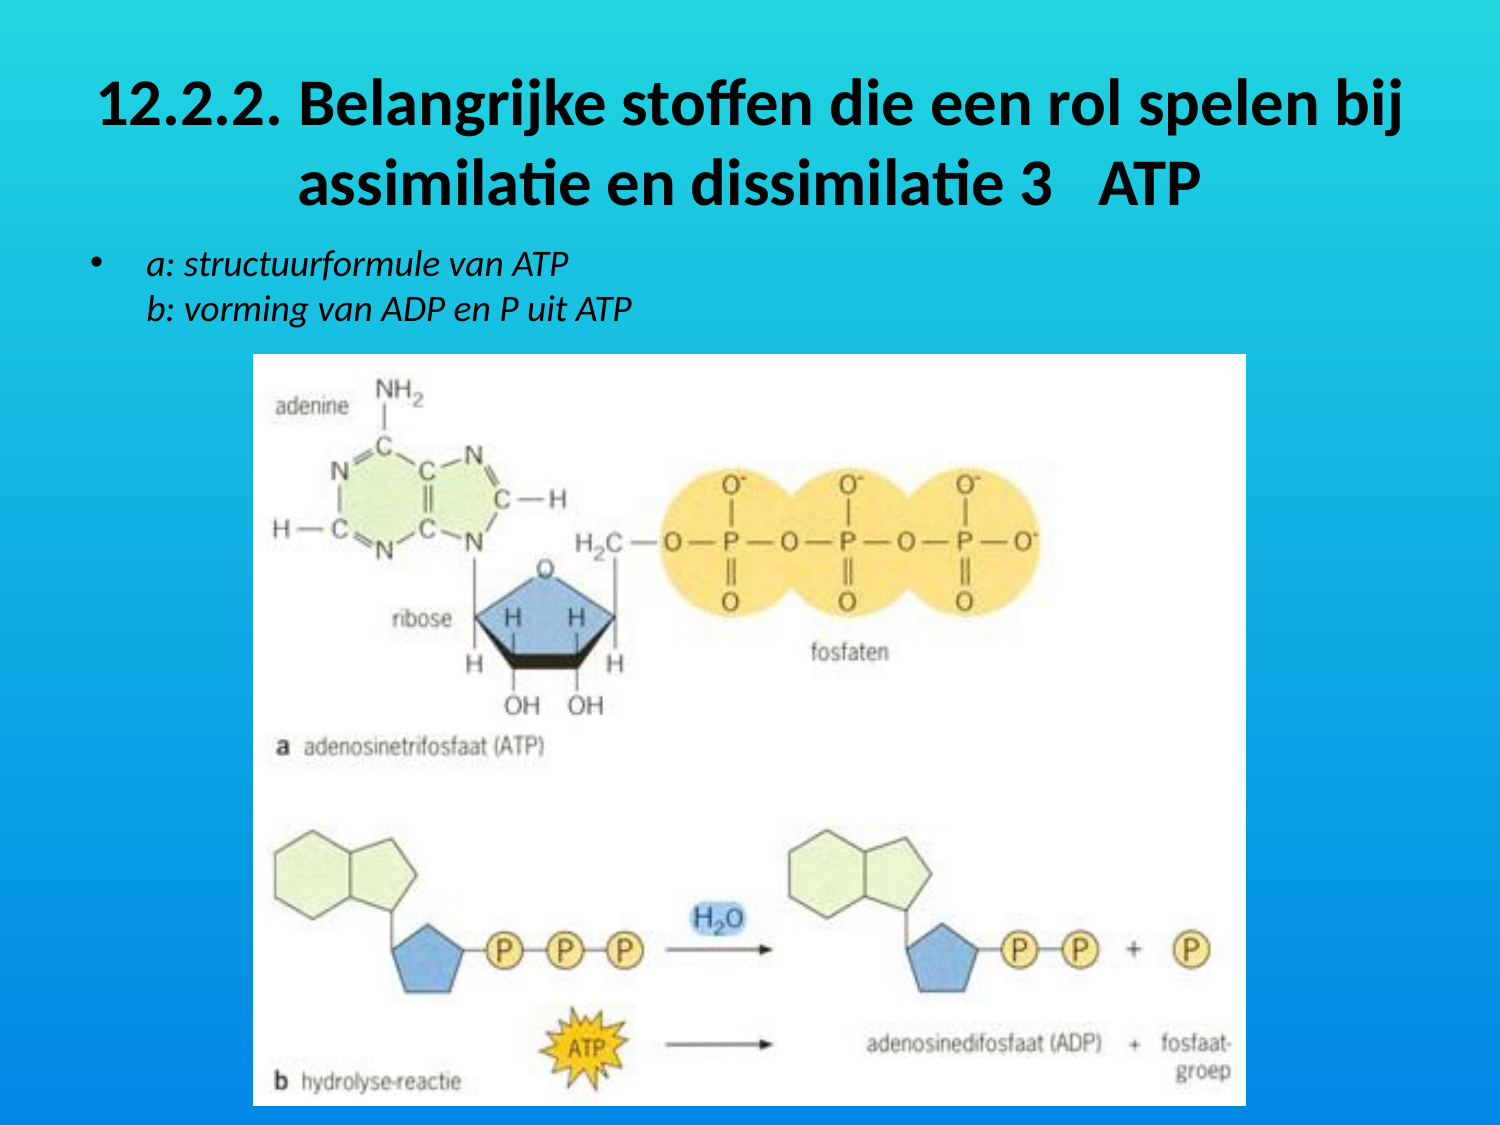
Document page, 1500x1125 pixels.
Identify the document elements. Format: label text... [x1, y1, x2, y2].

list a: structuurformule van ATP b: vorming van ADP en P uit ATP [75, 231, 1425, 1083]
picture [253, 354, 1247, 1107]
title 12.2.2. Belangrijke stoffen die een rol spelen bij assimilatie en dissimilatie 3 ATP [75, 45, 1425, 231]
